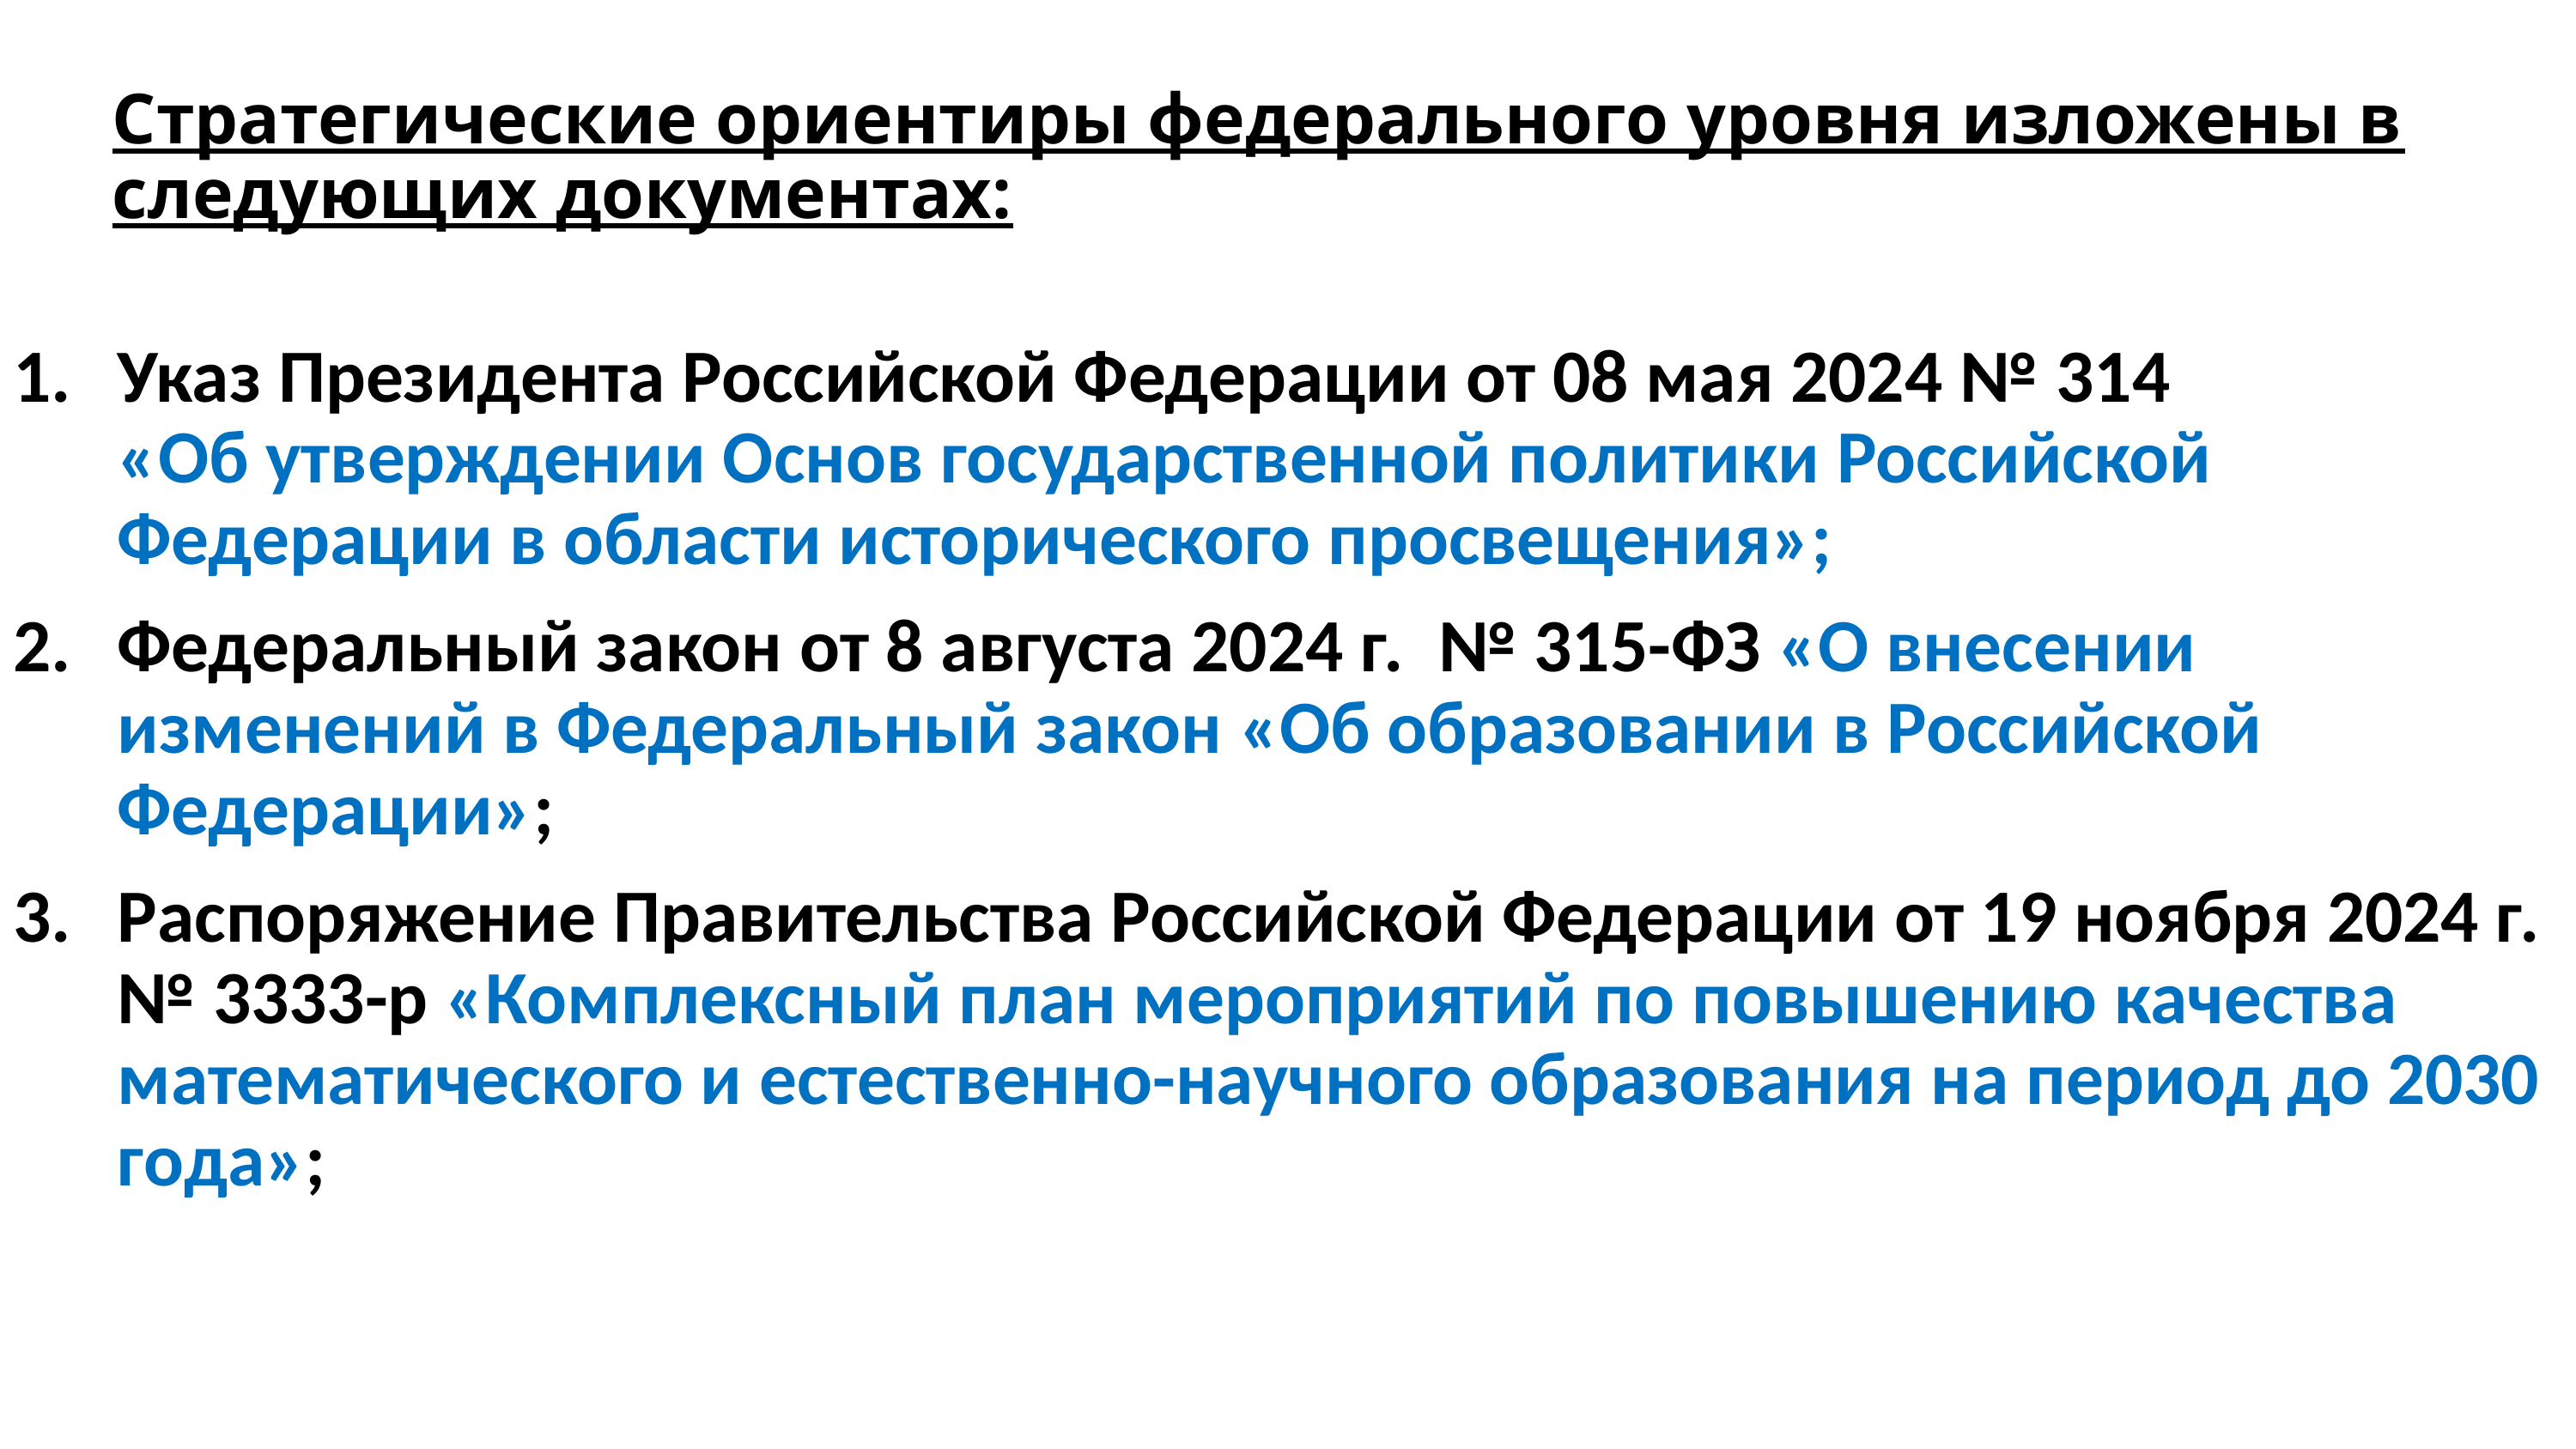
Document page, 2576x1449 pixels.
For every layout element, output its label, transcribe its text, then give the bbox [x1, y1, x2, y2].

list Указ Президента Российской Федерации от 08 мая 2024 № 314 «Об утверждении Основ государственной политики Российской Федерации в области исторического просвещения»; Федеральный закон от 8 августа 2024 г. № 315-ФЗ «О внесении изменений в Федеральный закон «Об образовании в Российской Федерации»; Распоряжение Правительства Российской Федерации от 19 ноября 2024 г. № 3333-р «Комплексный план мероприятий по повышению качества математического и естественно-научного образования на период до 2030 года»; [0, 330, 2576, 1449]
title Стратегические ориентиры федерального уровня изложены в следующих документах: [99, 76, 2500, 240]
